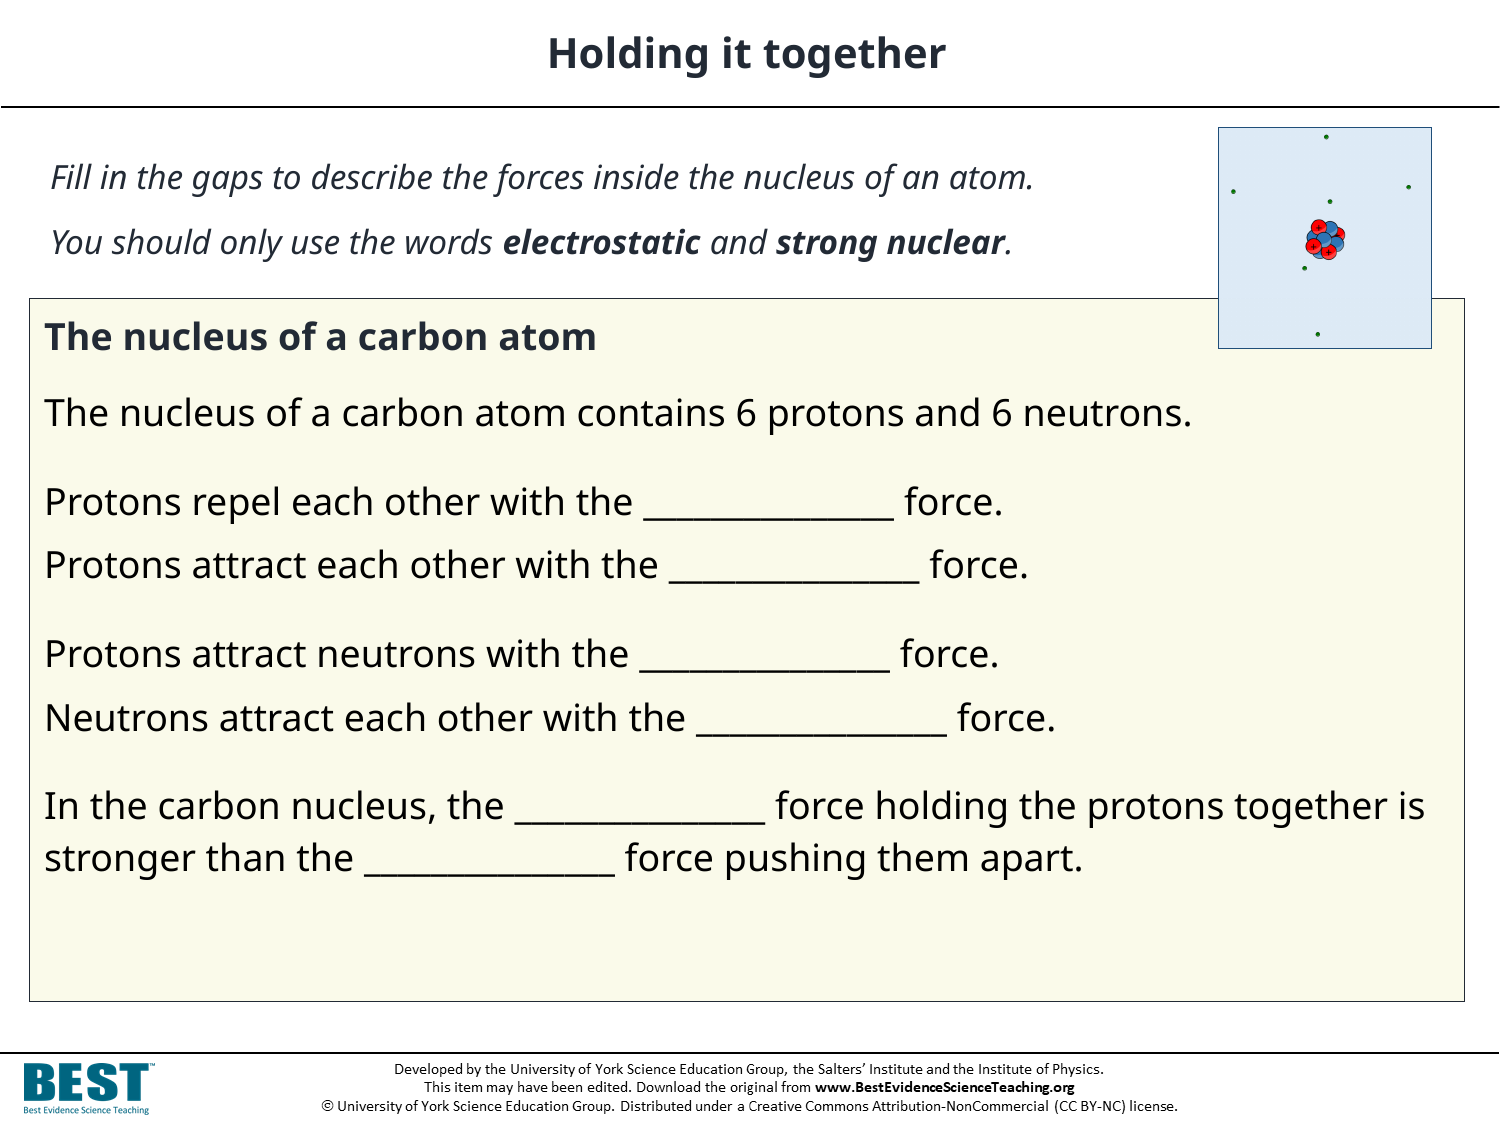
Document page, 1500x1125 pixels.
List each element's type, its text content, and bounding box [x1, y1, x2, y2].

text_box Holding it together [23, 4, 1471, 99]
picture [0, 106, 1500, 1125]
